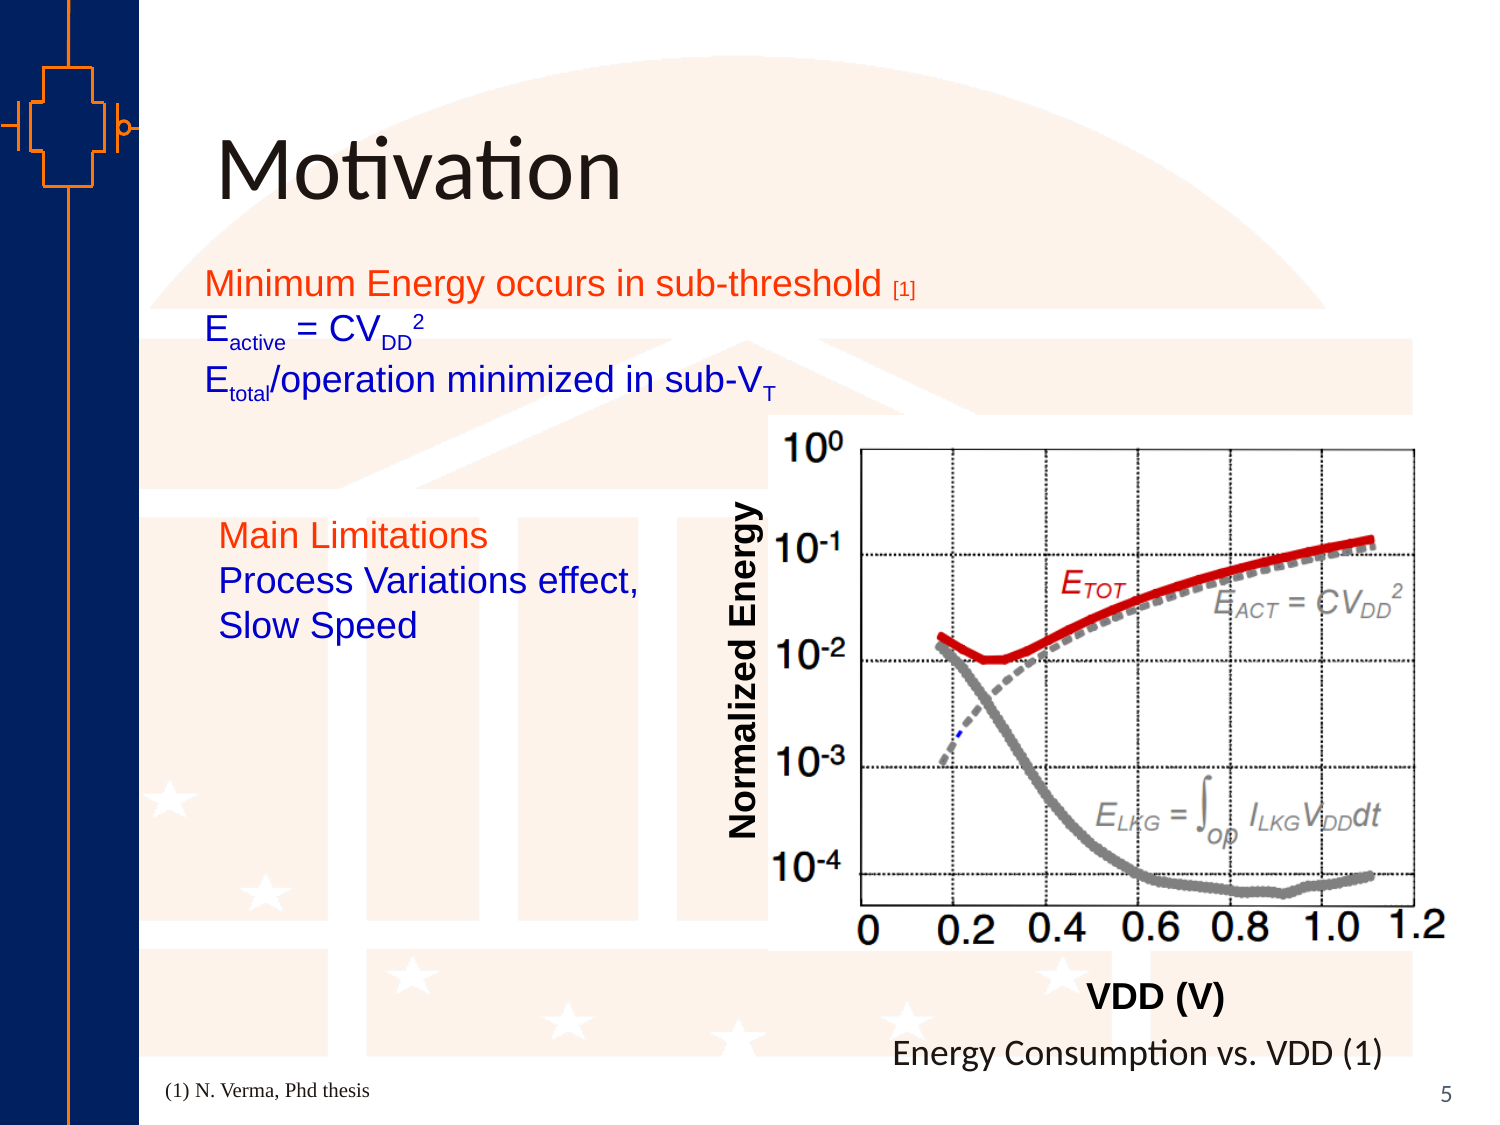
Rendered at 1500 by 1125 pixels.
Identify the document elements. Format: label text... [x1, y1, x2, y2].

text_box (1) N. Verma, Phd thesis [150, 1069, 1392, 1109]
text_box Energy Consumption vs. VDD (1) [877, 1020, 1402, 1081]
text_box Minimum Energy occurs in sub-threshold [1] Eactive = CVDD2 Etotal/operation minimized in sub-VT [189, 251, 1381, 414]
text_box Main Limitations Process Variations effect, Slow Speed [203, 503, 679, 654]
title Motivation [200, 37, 1388, 225]
picture [767, 415, 1463, 951]
slide_number 5 [1425, 1062, 1488, 1123]
text_box Normalized Energy [710, 486, 756, 856]
text_box VDD (V) [1071, 964, 1241, 1020]
